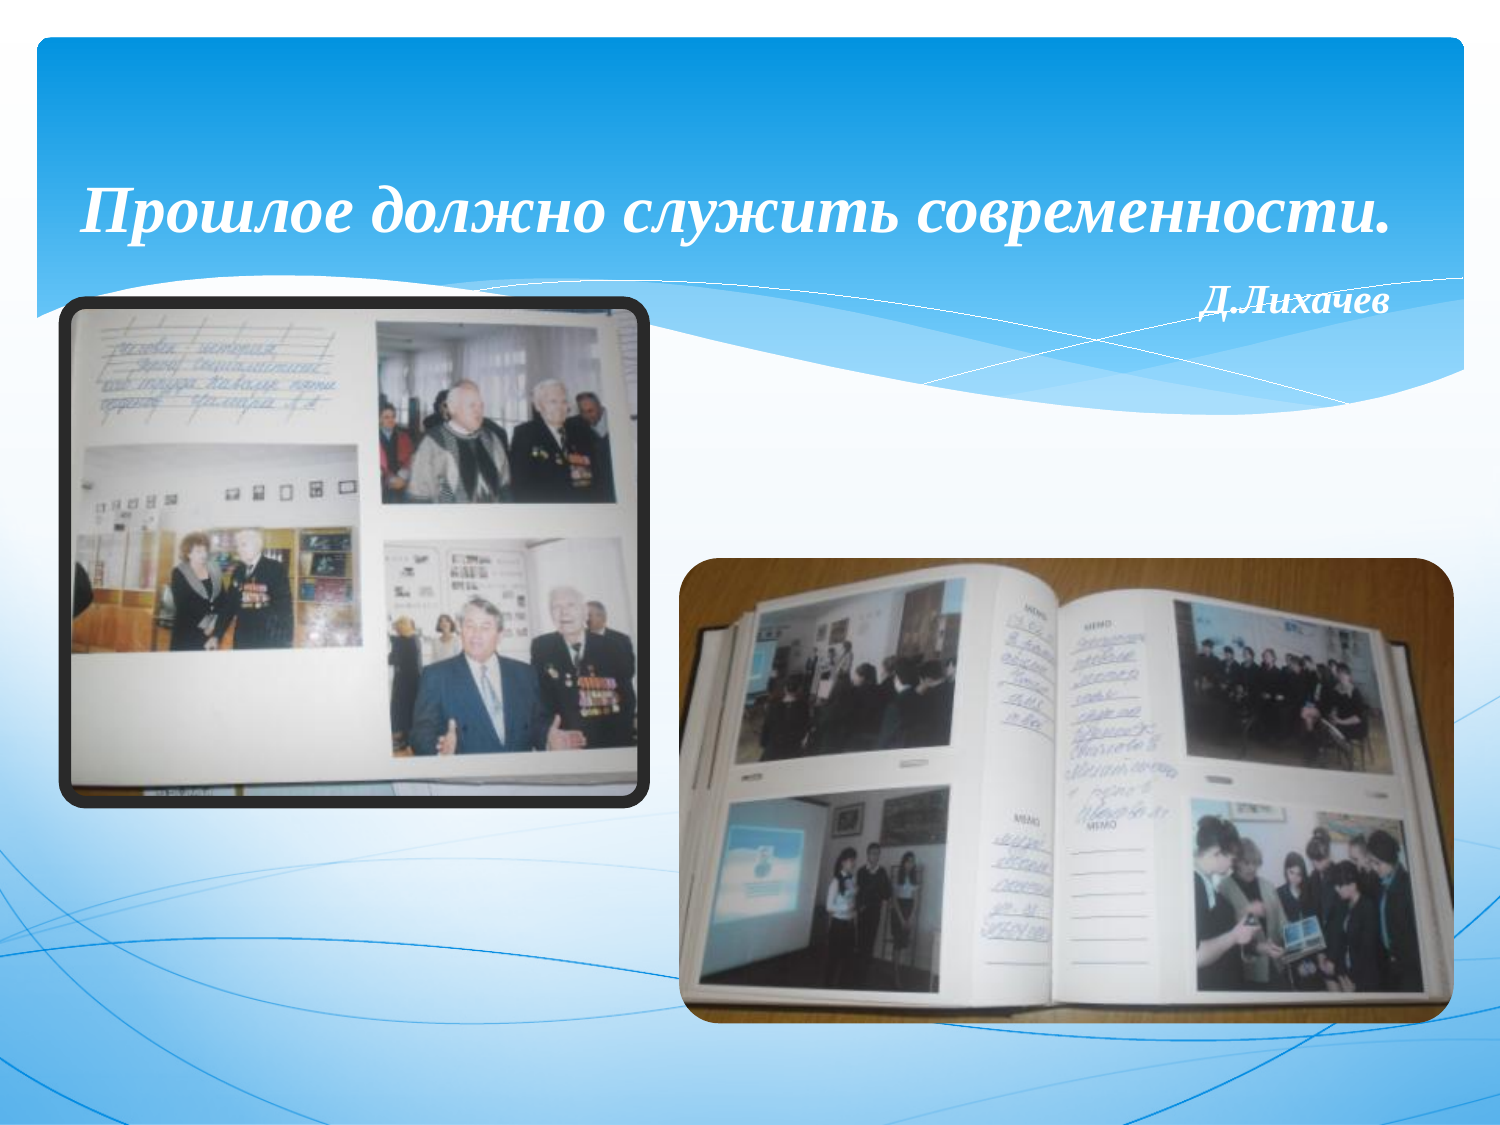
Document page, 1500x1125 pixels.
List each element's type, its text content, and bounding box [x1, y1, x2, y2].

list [678, 557, 1455, 1024]
picture [64, 302, 644, 803]
title Прошлое должно служить современности. Д.Лихачев [64, 42, 1415, 350]
